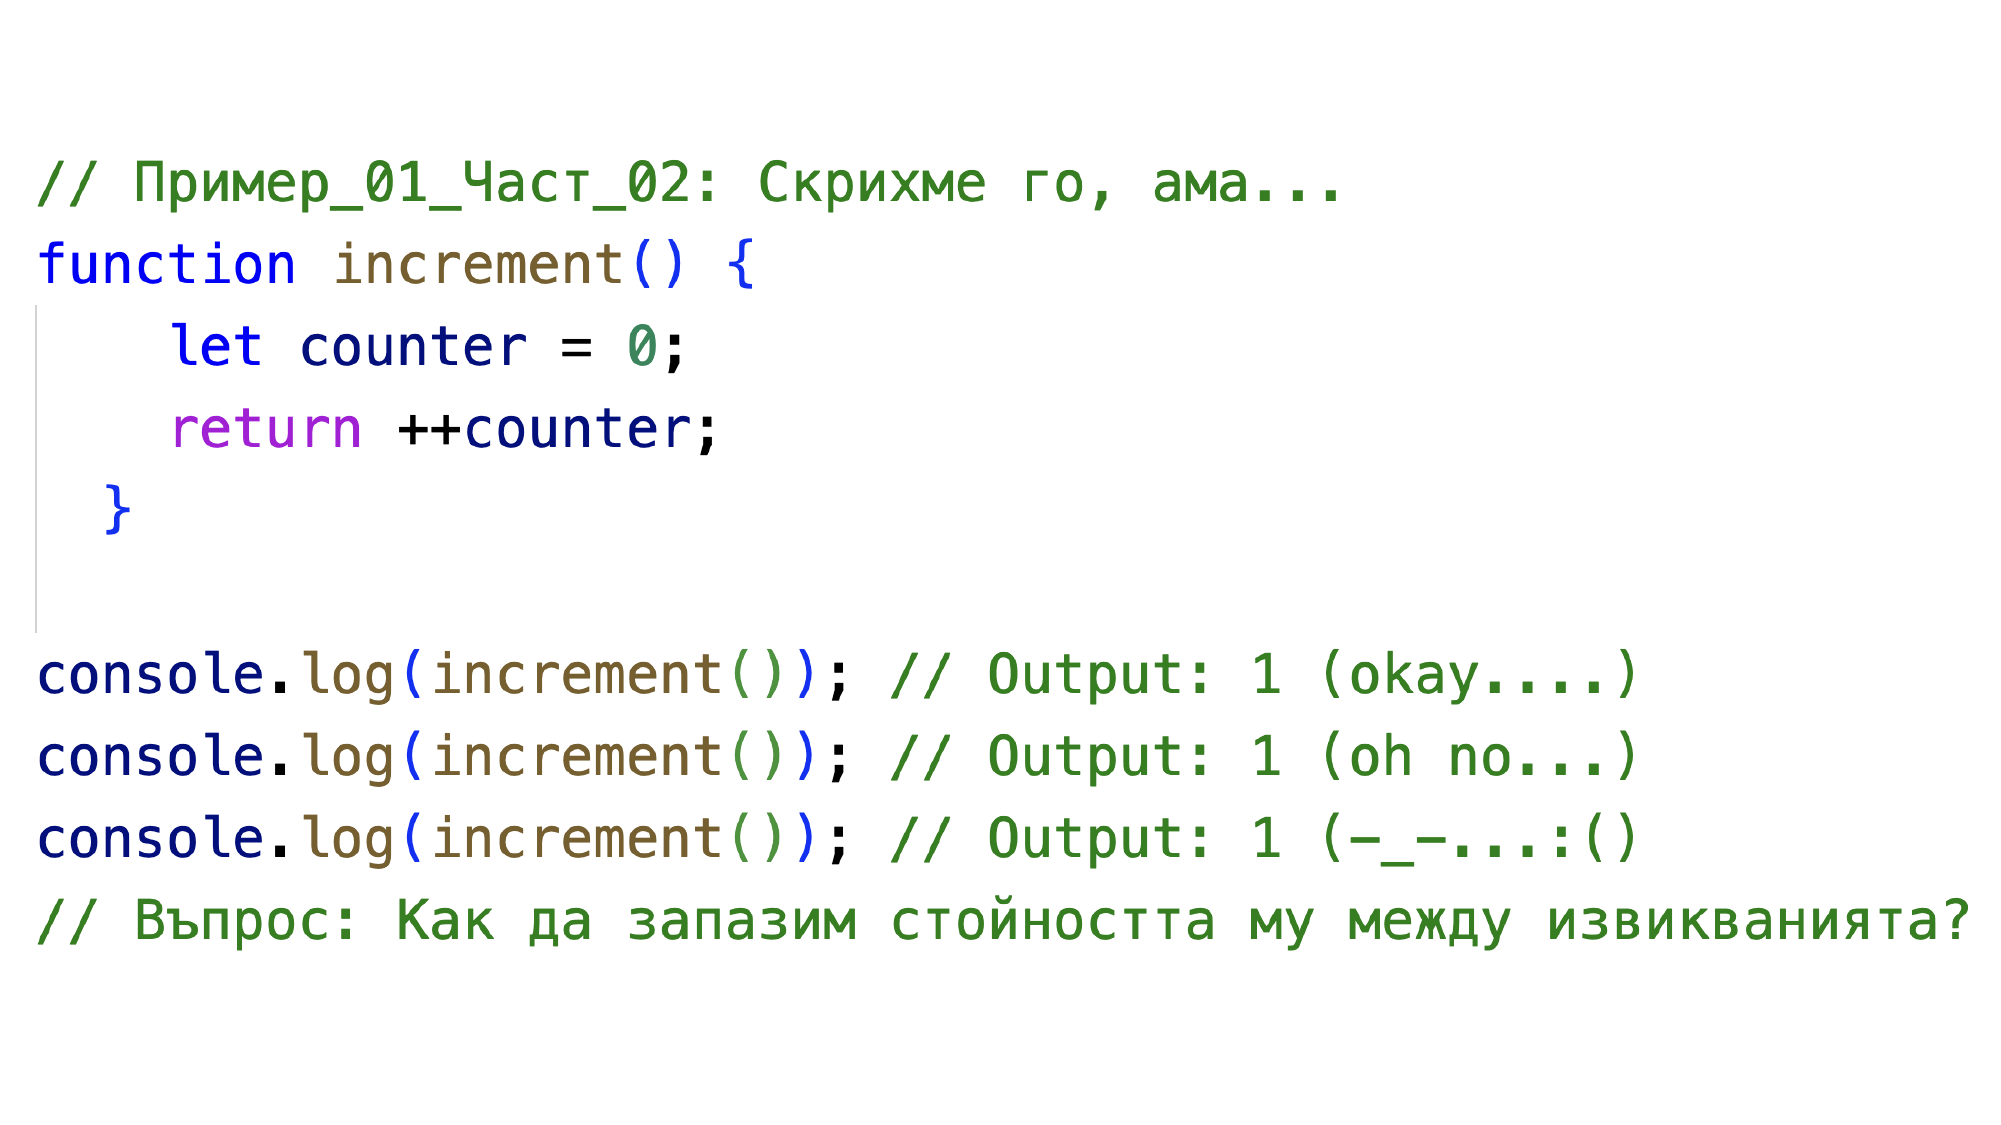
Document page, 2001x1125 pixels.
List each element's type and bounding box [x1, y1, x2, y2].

picture [0, 139, 2000, 986]
